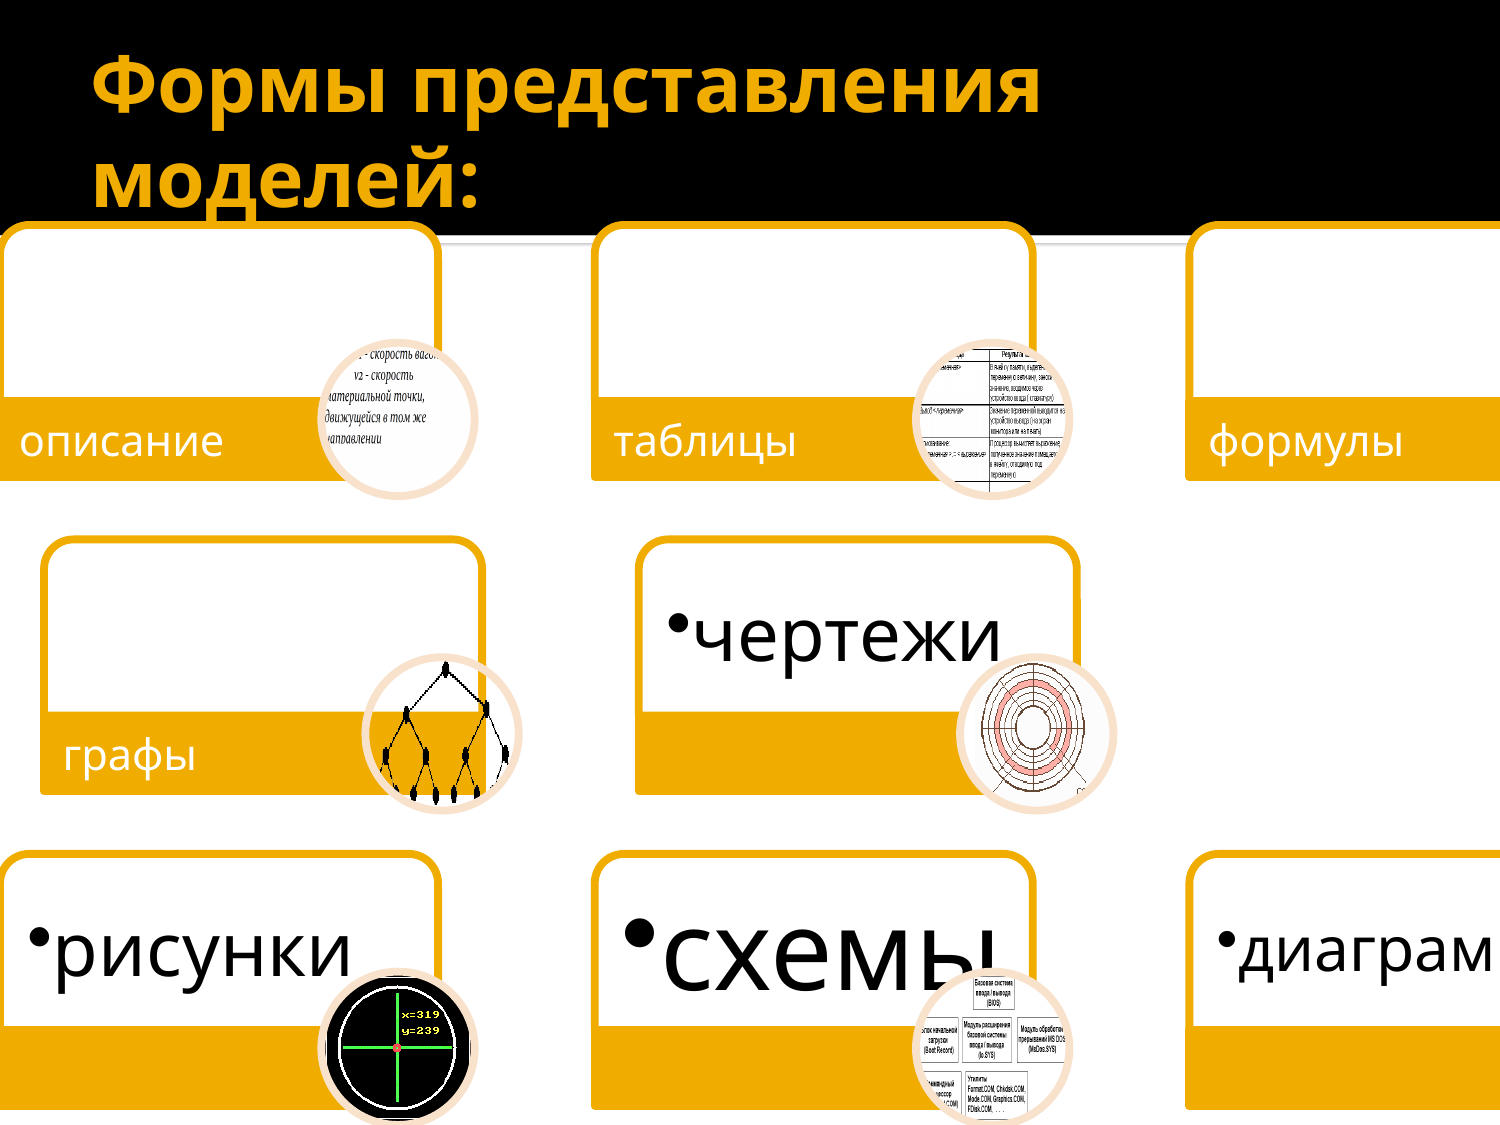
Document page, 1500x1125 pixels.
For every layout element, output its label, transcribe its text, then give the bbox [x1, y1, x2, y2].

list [0, 224, 1500, 1125]
title Формы представления моделей: [75, 25, 1425, 224]
